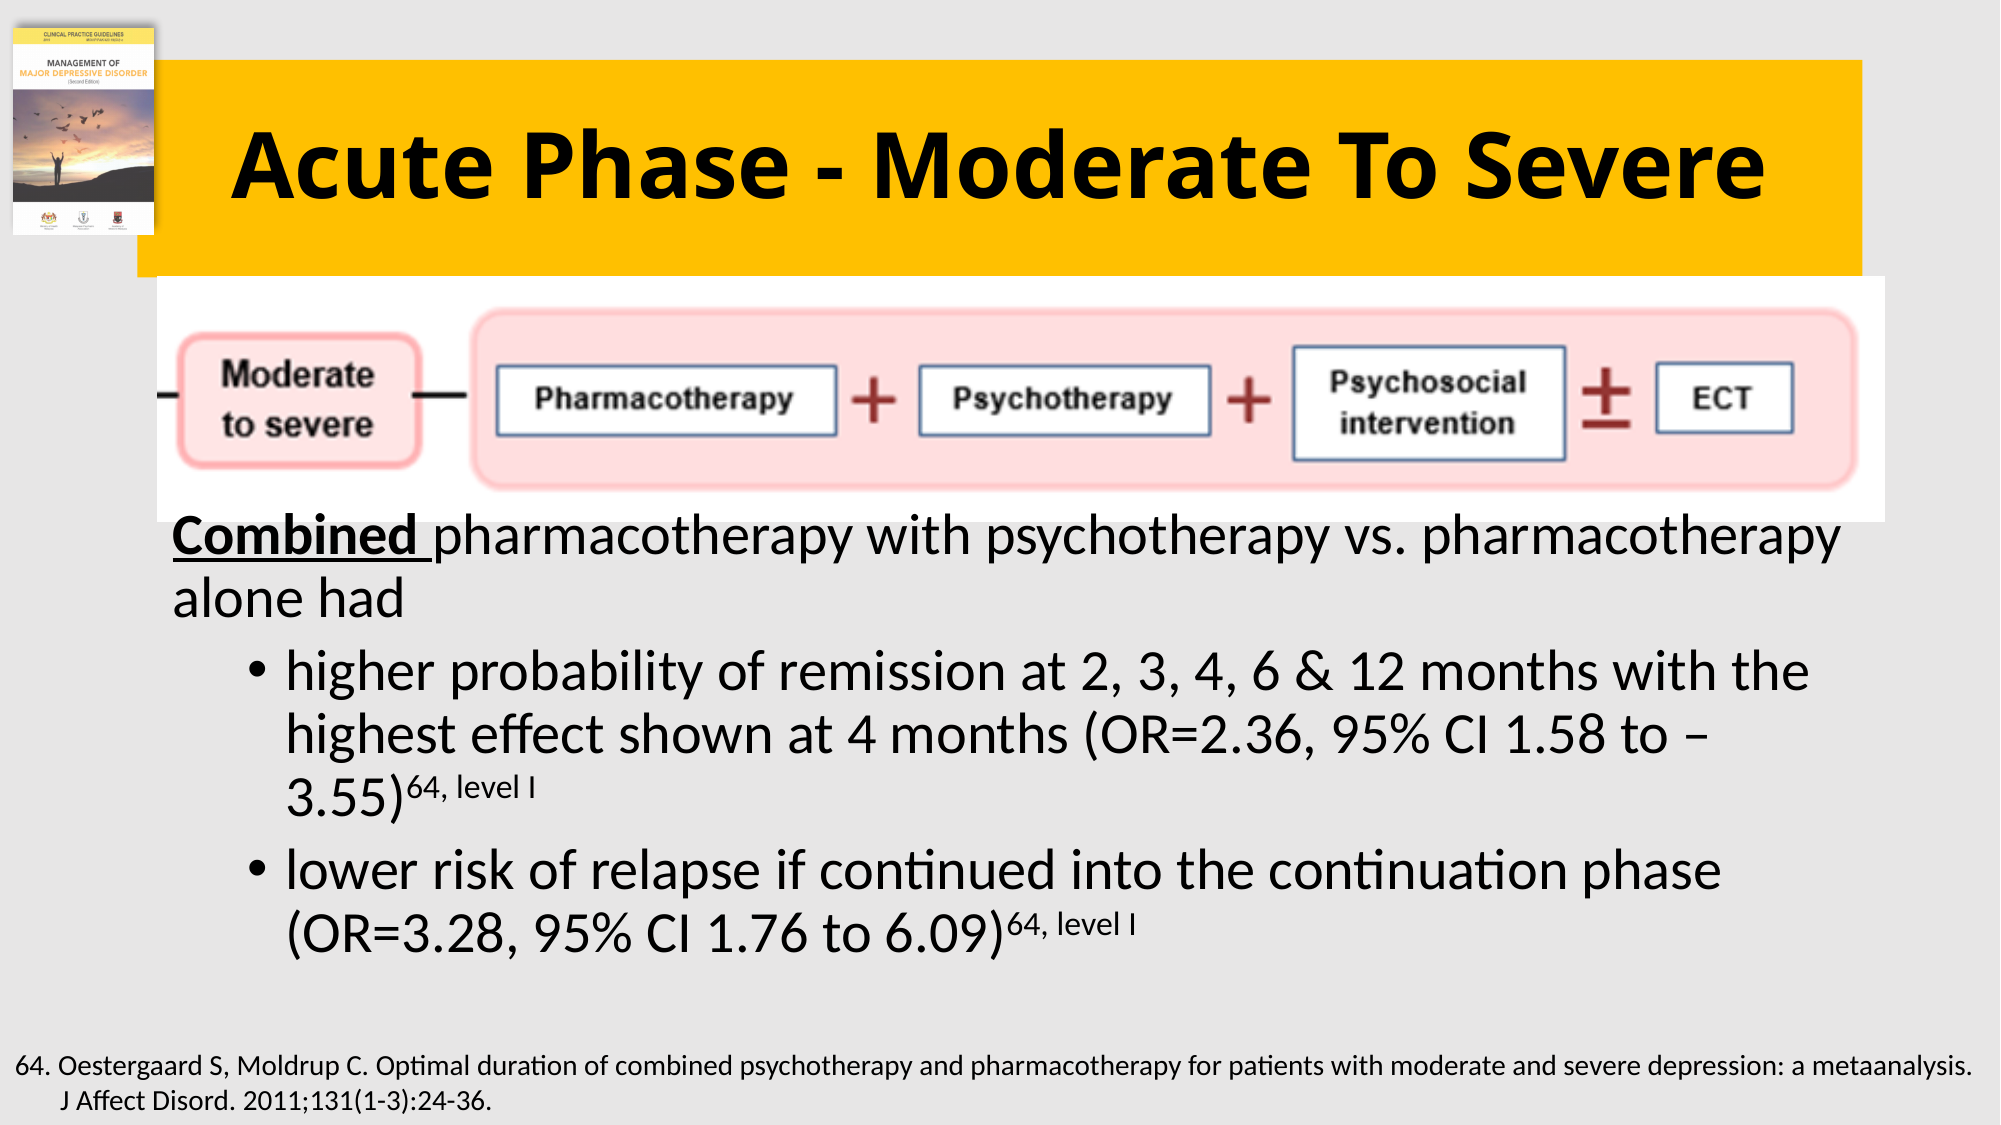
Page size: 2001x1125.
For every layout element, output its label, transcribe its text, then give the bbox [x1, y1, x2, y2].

picture [13, 28, 154, 235]
text_box Combined pharmacotherapy with psychotherapy vs. pharmacotherapy alone had higher probability of remission at 2, 3, 4, 6 & 12 months with the highest effect shown at 4 months (OR=2.36, 95% CI 1.58 to – 3.55)64, level I lower risk of relapse if continued into the continuation phase (OR=3.28, 95% CI 1.76 to 6.09)64, level I [157, 522, 1883, 758]
text_box 64. Oestergaard S, Moldrup C. Optimal duration of combined psychotherapy and pharmacotherapy for patients with moderate and severe depression: a metaanalysis. J Affect Disord. 2011;131(1-3):24-36. [0, 1039, 2000, 1124]
picture [157, 276, 1885, 522]
title Acute Phase - Moderate To Severe [137, 59, 1863, 278]
